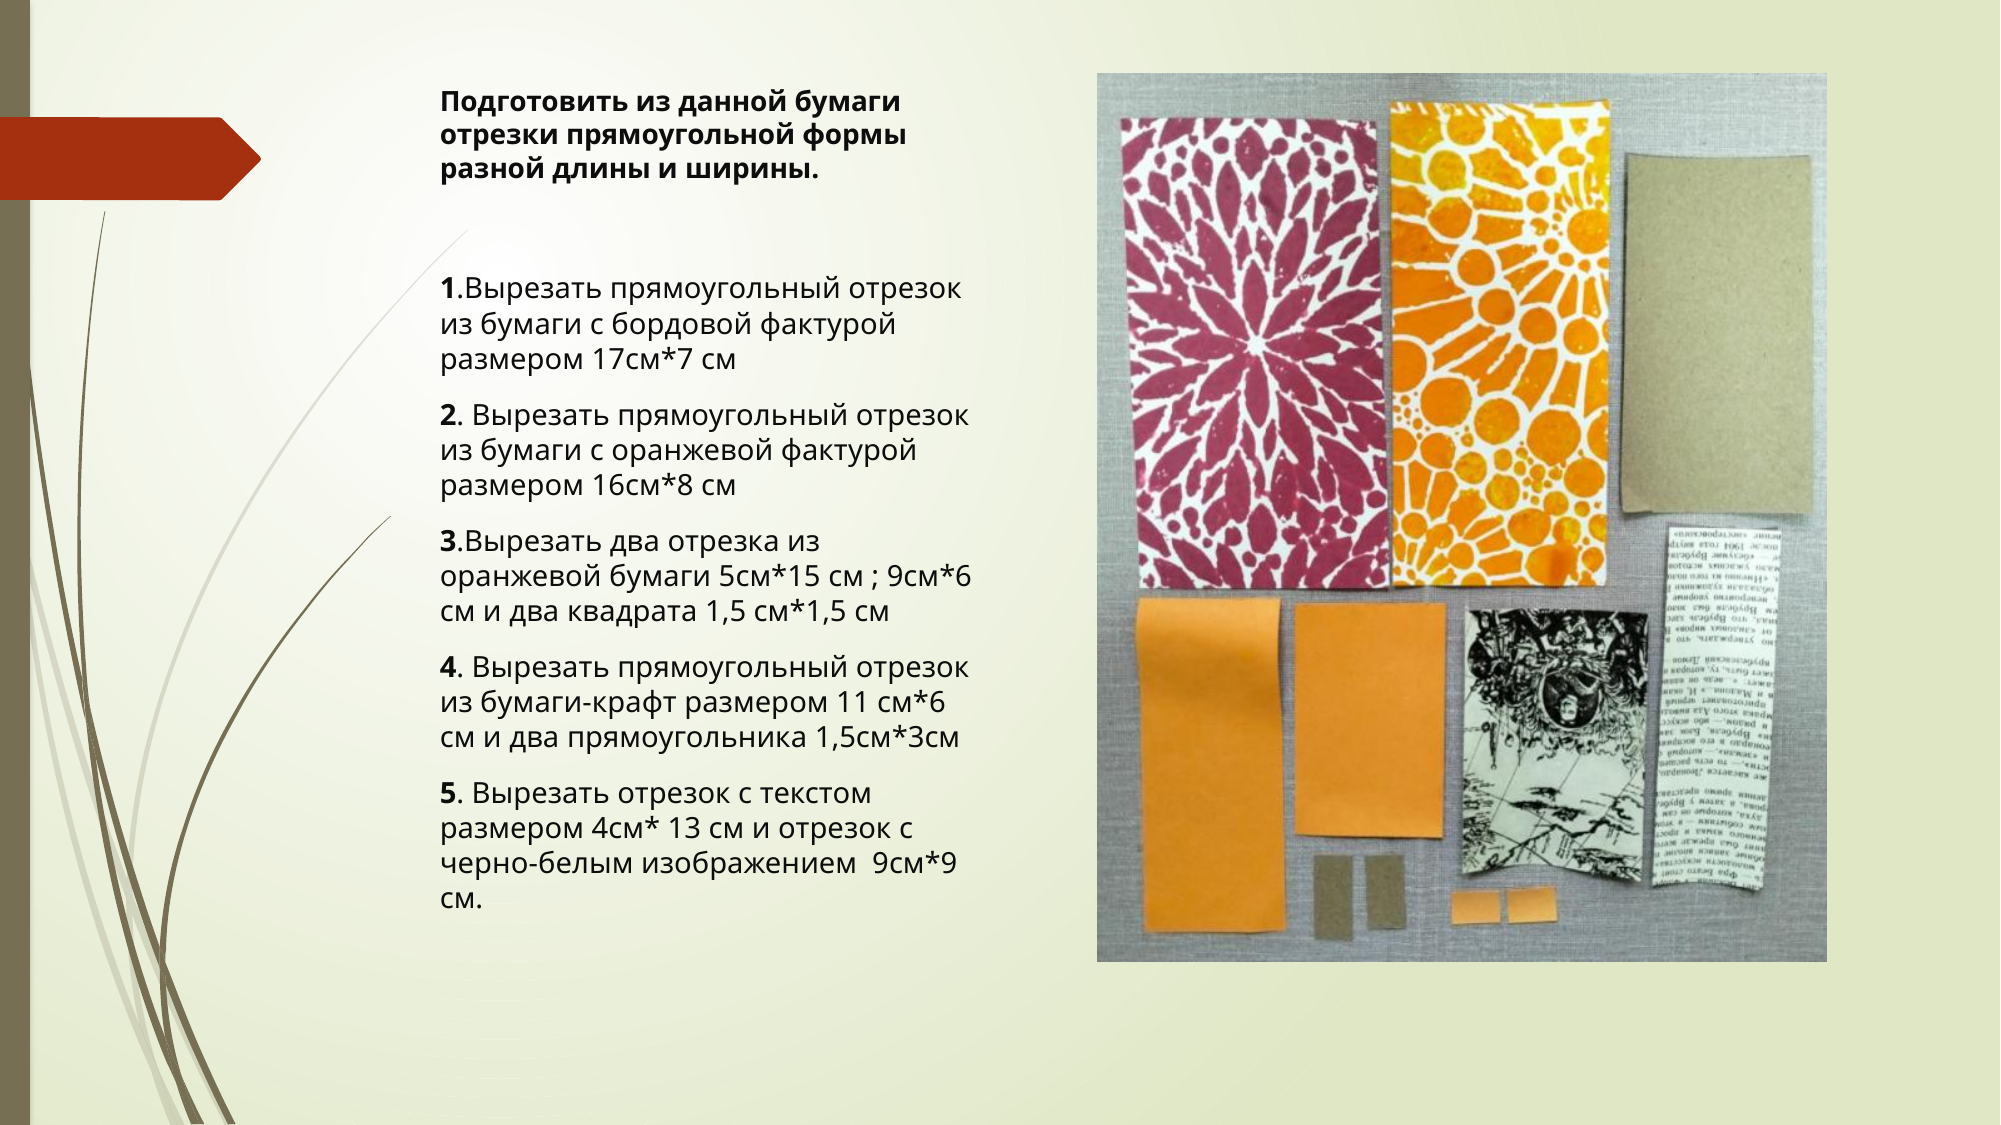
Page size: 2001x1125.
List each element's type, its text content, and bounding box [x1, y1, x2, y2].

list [1097, 72, 1827, 962]
title Подготовить из данной бумаги отрезки прямоугольной формы разной длины и ширины. [424, 73, 1000, 234]
list 1.Вырезать прямоугольный отрезок из бумаги с бордовой фактурой размером 17см*7 см 2. Вырезать прямоугольный отрезок из бумаги с оранжевой фактурой размером 16см*8 см 3.Вырезать два отрезка из оранжевой бумаги 5см*15 см ; 9см*6 см и два квадрата 1,5 см*1,5 см 4. Вырезать прямоугольный отрезок из бумаги-крафт размером 11 см*6 см и два прямоугольника 1,5см*3см 5. Вырезать отрезок с текстом размером 4см* 13 см и отрезок с черно-белым изображением 9см*9 см. [424, 262, 1000, 962]
